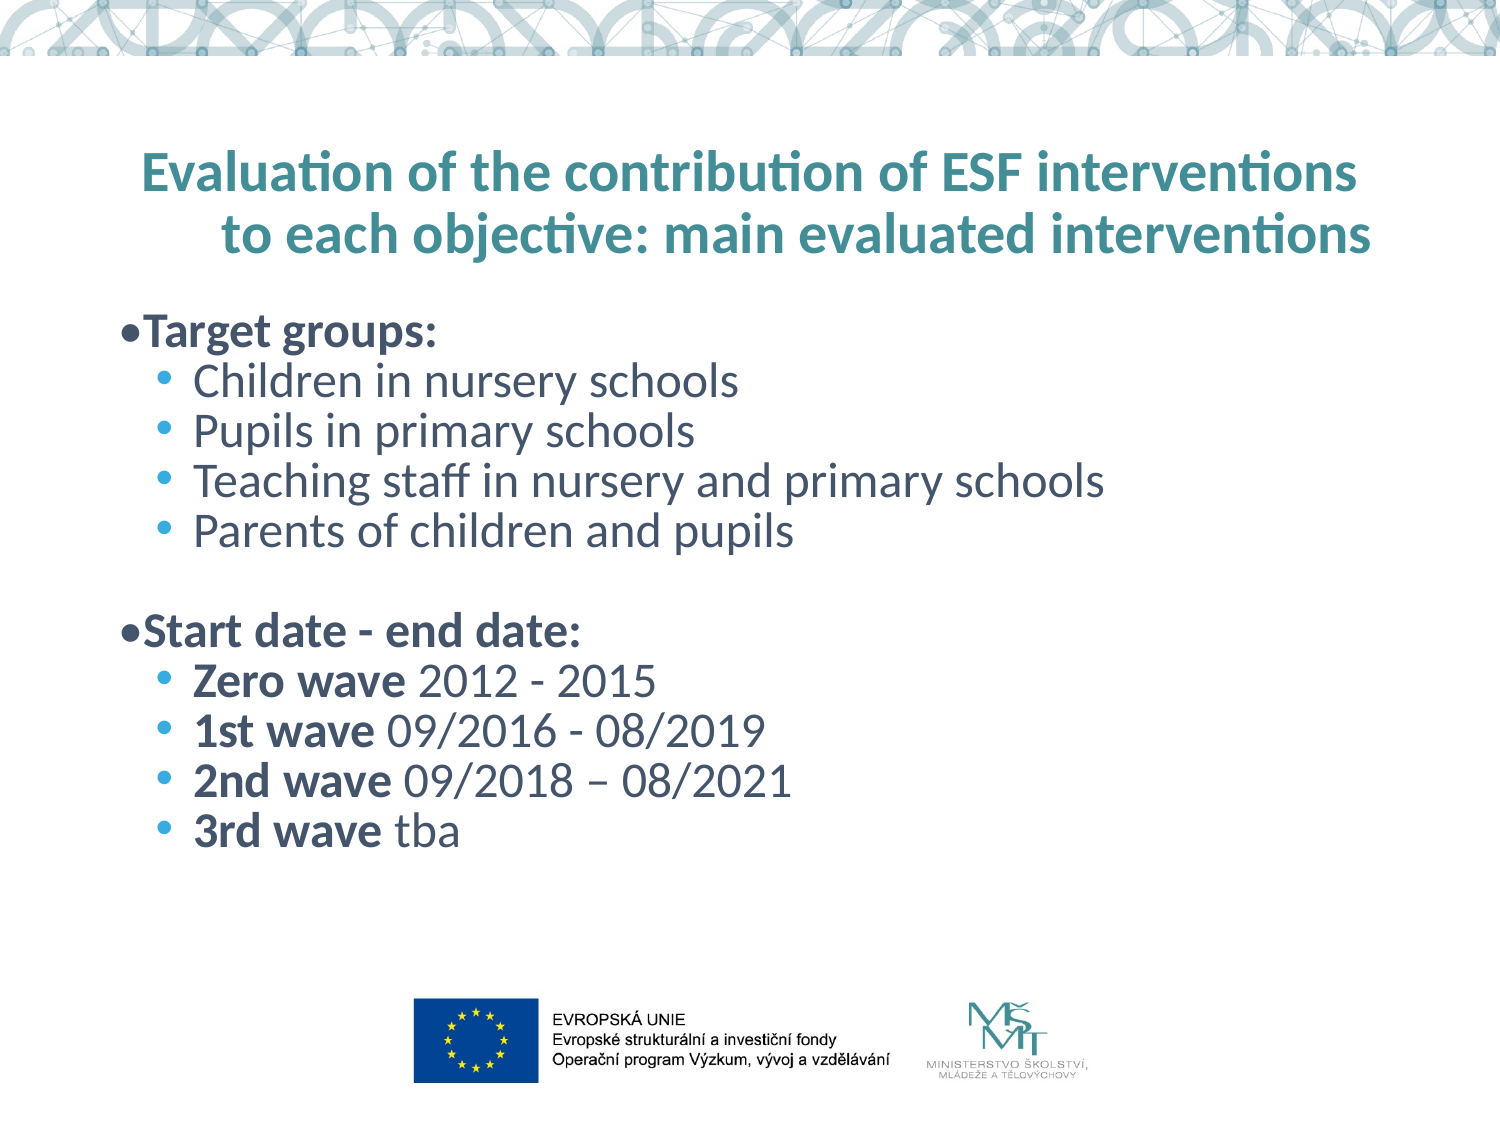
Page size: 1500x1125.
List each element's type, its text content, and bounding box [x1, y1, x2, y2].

picture [0, 0, 1500, 56]
title Evaluation of the contribution of ESF interventions to each objective: main evaluated interventions [103, 129, 1397, 278]
list •Target groups: Children in nursery schools Pupils in primary schools Teaching staff in nursery and primary schools Parents of children and pupils •Start date - end date: Zero wave 2012 - 2015 1st wave 09/2016 - 08/2019 2nd wave 09/2018 – 08/2021 3rd wave tba [103, 299, 1397, 957]
picture [371, 957, 1129, 1125]
